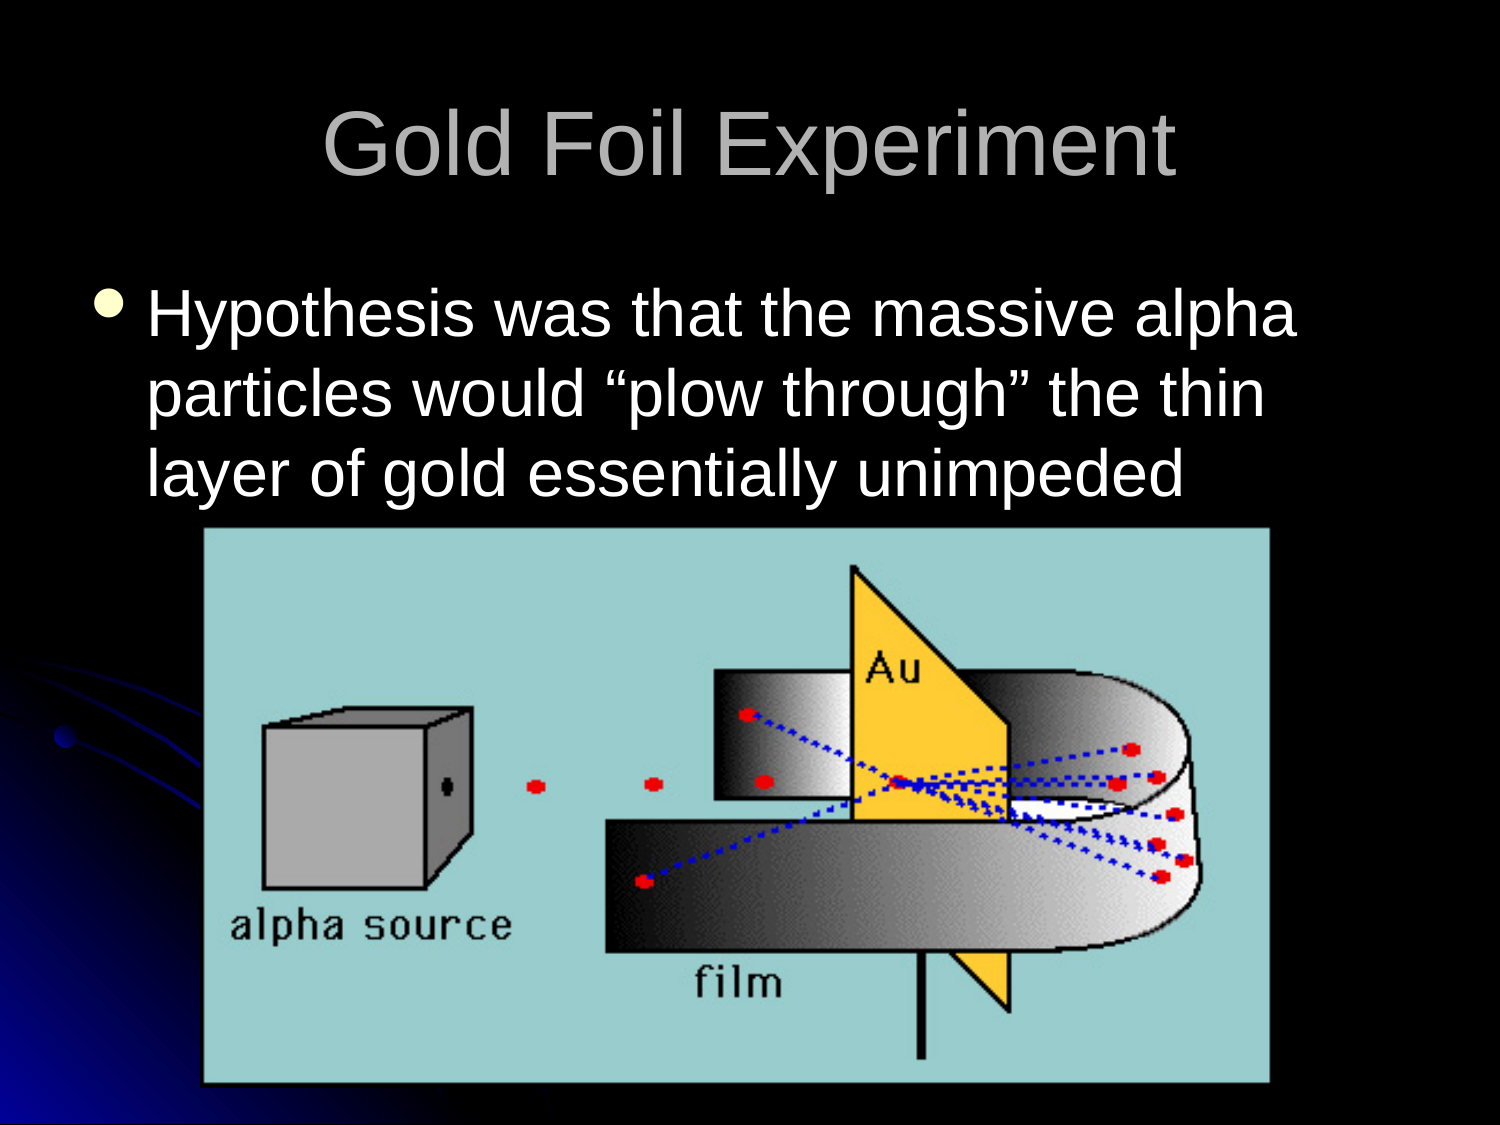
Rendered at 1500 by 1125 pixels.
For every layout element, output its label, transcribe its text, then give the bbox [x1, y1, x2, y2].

picture [199, 524, 1276, 1088]
title Gold Foil Experiment [74, 45, 1426, 233]
list Hypothesis was that the massive alpha particles would “plow through” the thin layer of gold essentially unimpeded [74, 262, 1426, 1006]
